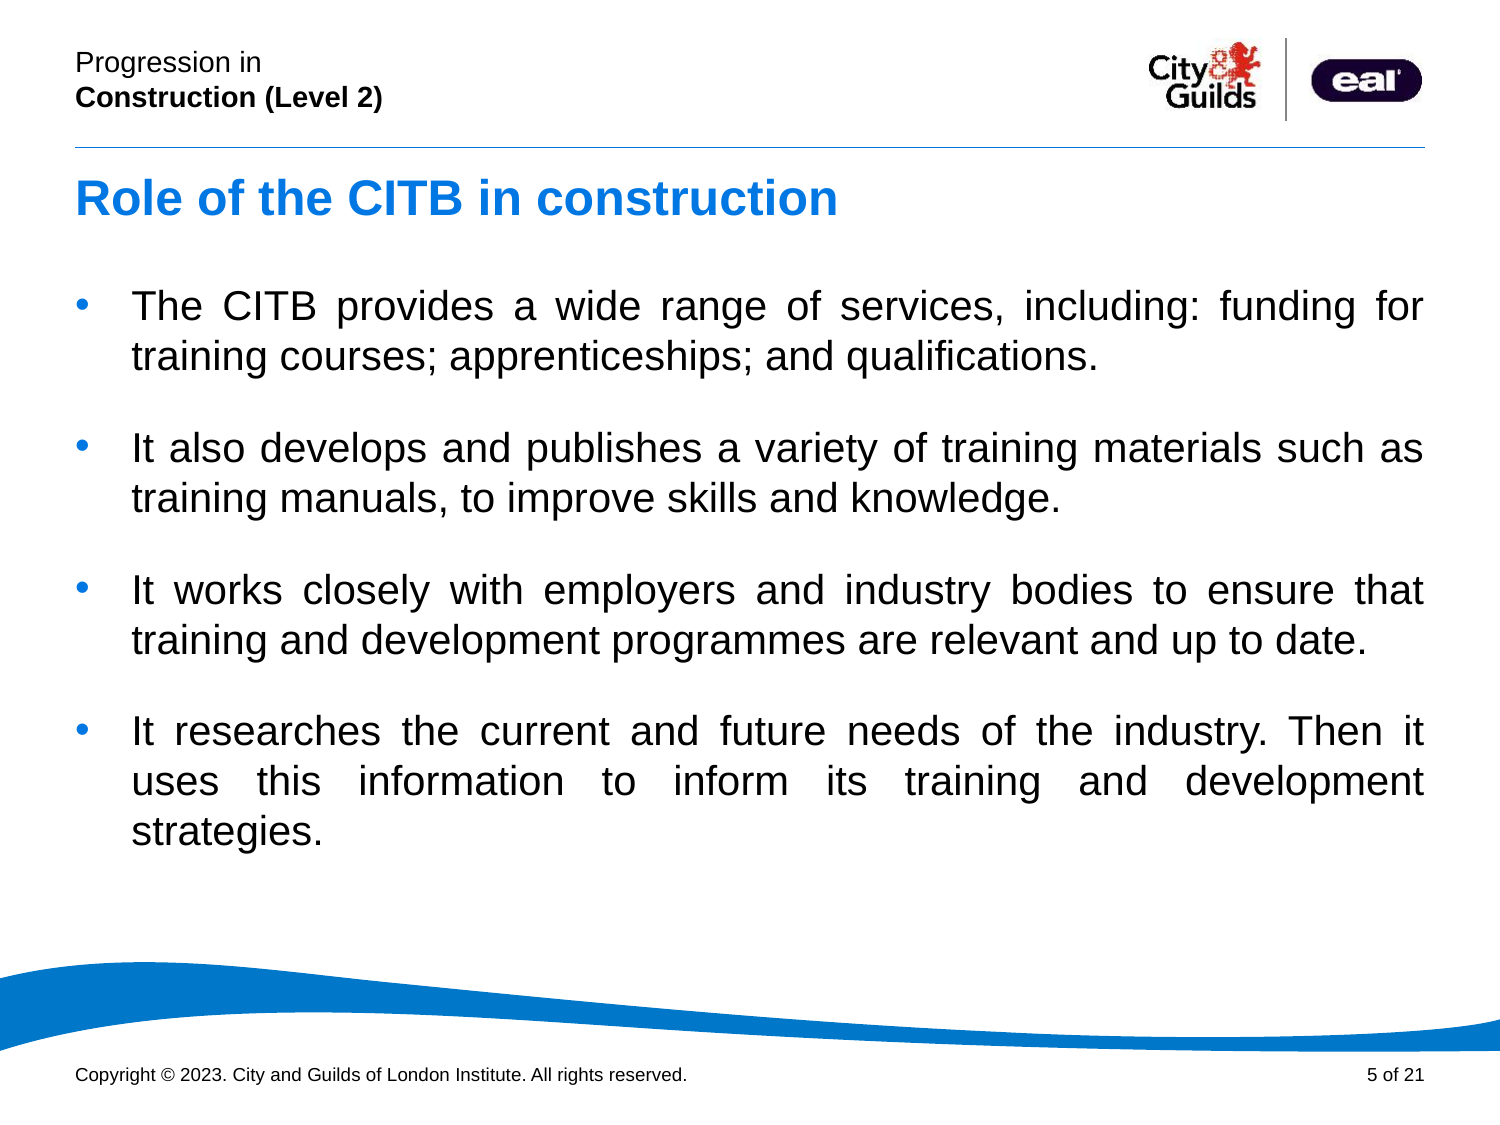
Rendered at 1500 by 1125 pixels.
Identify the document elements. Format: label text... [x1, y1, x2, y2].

list The CITB provides a wide range of services, including: funding for training courses; apprenticeships; and qualifications. It also develops and publishes a variety of training materials such as training manuals, to improve skills and knowledge. It works closely with employers and industry bodies to ensure that training and development programmes are relevant and up to date. It researches the current and future needs of the industry. Then it uses this information to inform its training and development strategies. [74, 278, 1426, 830]
picture [1149, 38, 1422, 121]
title Role of the CITB in construction [74, 165, 1426, 229]
